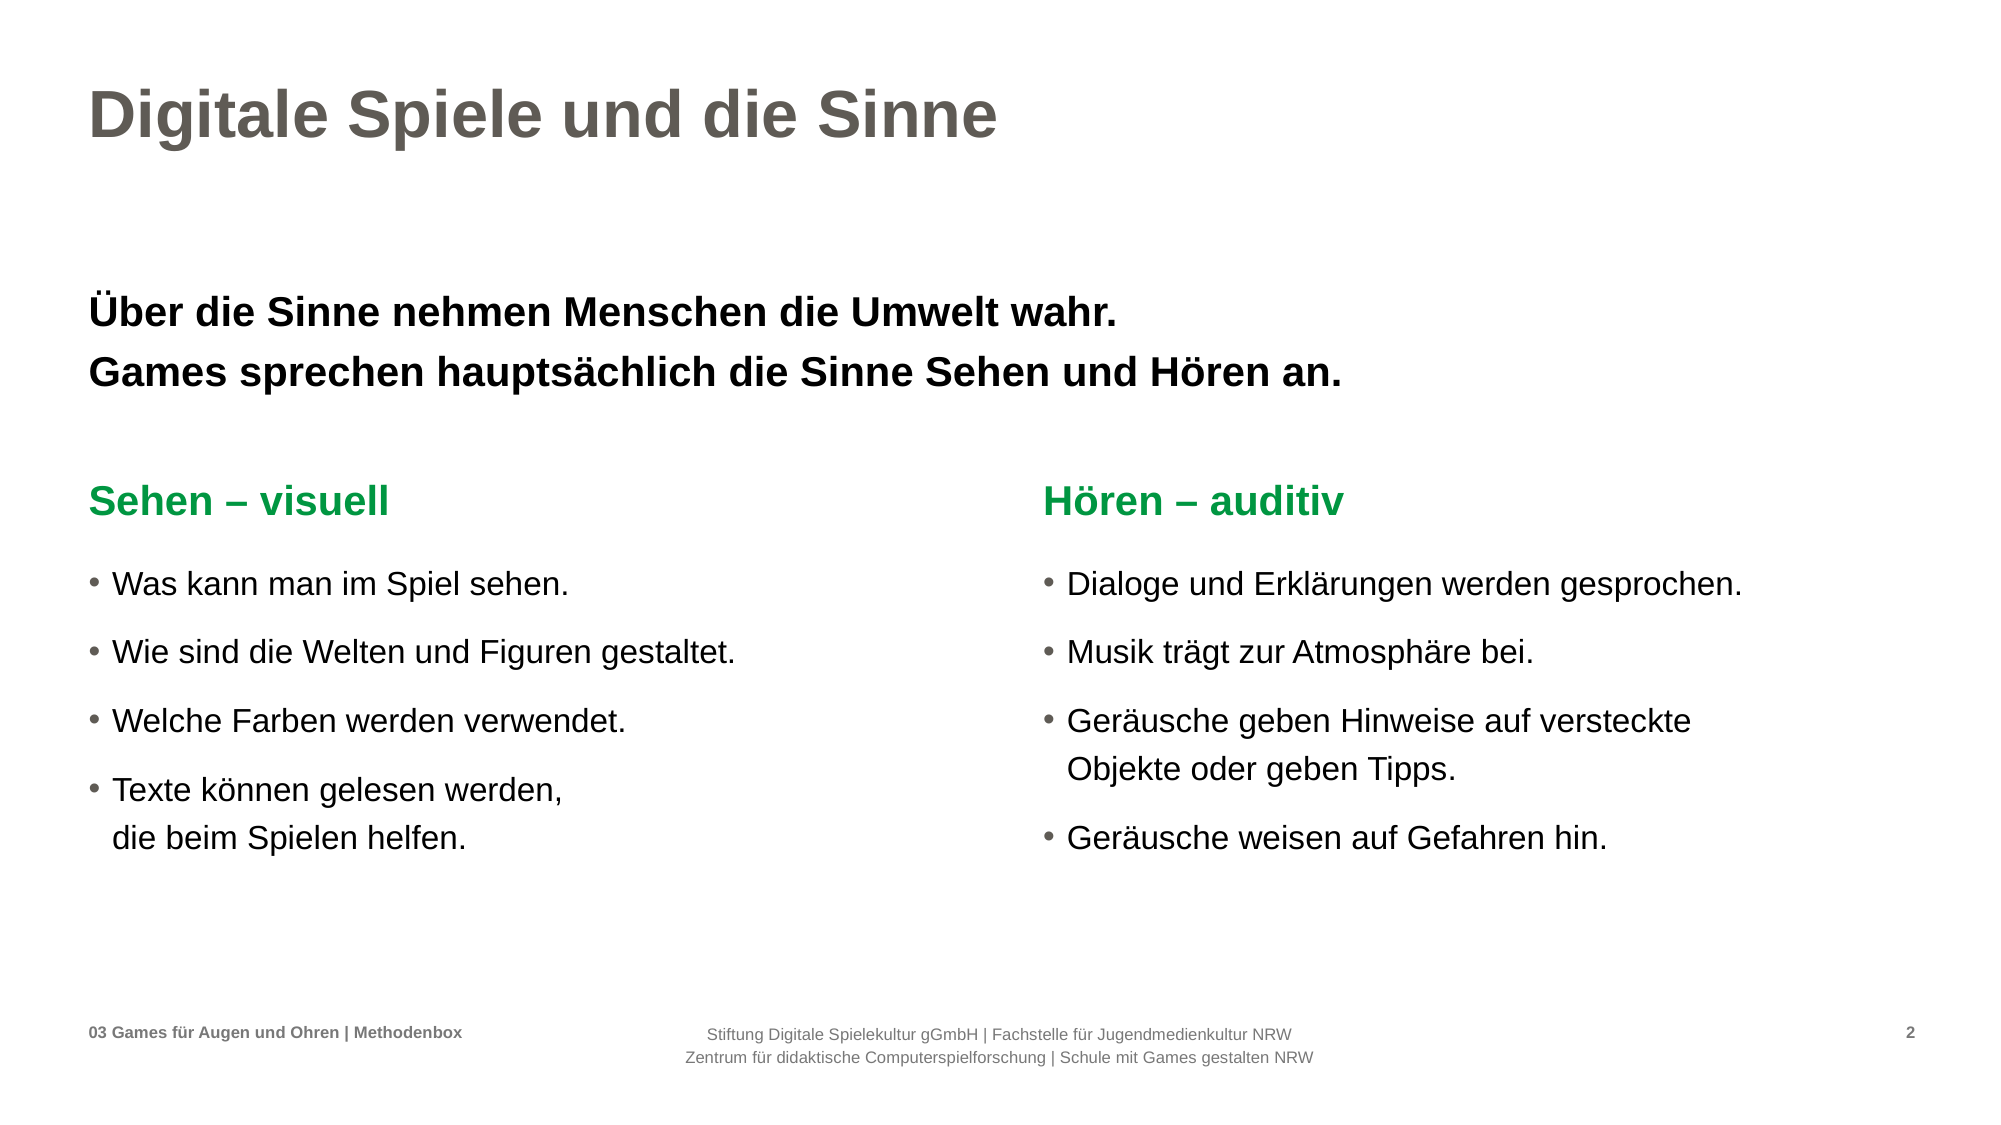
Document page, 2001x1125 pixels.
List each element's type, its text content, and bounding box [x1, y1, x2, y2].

text_box Über die Sinne nehmen Menschen die Umwelt wahr. Games sprechen hauptsächlich die Sinne Sehen und Hören an. [88, 274, 1916, 379]
footer 03 Games für Augen und Ohren | Methodenbox [88, 1021, 473, 1081]
list Hören – auditiv [1043, 463, 1916, 528]
slide_number 2 [1820, 1021, 1916, 1081]
title Digitale Spiele und die Sinne [88, 79, 1916, 228]
list Was kann man im Spiel sehen. Wie sind die Welten und Figuren gestaltet. Welche Farben werden verwendet. Texte können gelesen werden, die beim Spielen helfen. [88, 553, 957, 956]
list Dialoge und Erklärungen werden gesprochen. Musik trägt zur Atmosphäre bei. Geräusche geben Hinweise auf versteckte Objekte oder geben Tipps. Geräusche weisen auf Gefahren hin. [1043, 553, 1916, 956]
list Sehen – visuell [88, 463, 957, 528]
